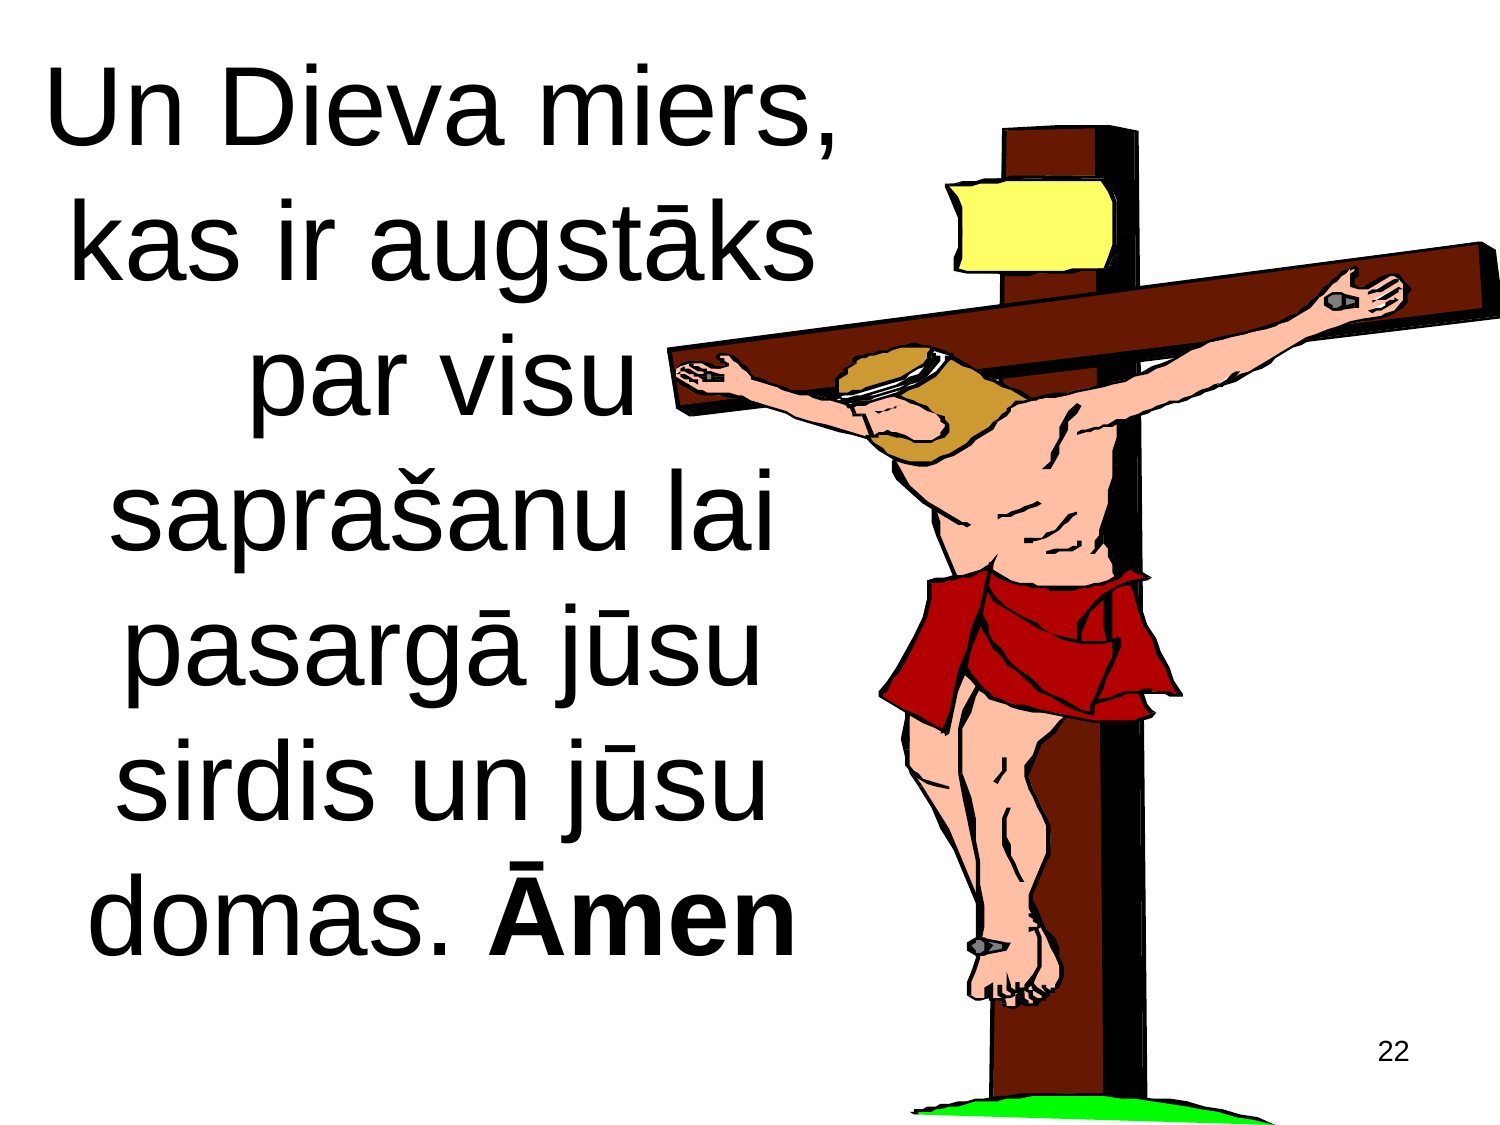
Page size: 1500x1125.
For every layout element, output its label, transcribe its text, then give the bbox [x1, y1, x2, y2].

title Un Dieva miers, kas ir augstāks par visu saprašanu lai pasargā jūsu sirdis un jūsu domas. Āmen [17, 479, 657, 668]
picture [662, 125, 1500, 1125]
